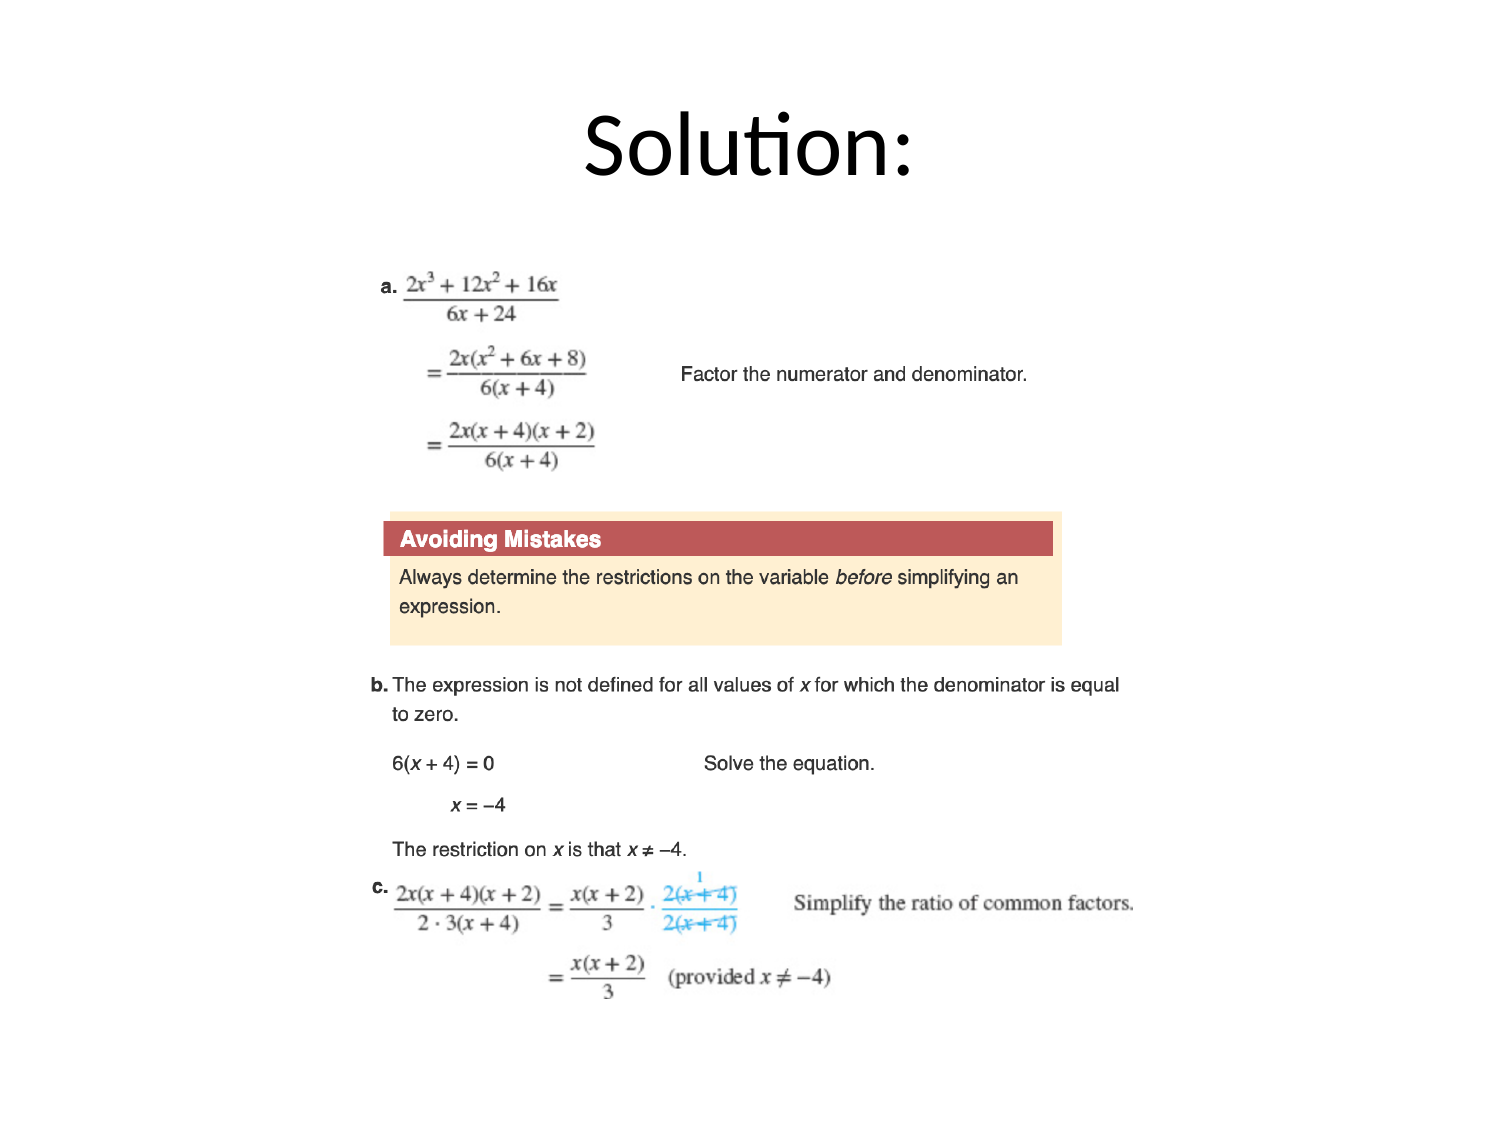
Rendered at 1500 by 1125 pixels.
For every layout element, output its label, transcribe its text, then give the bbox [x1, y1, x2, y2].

title Solution: [75, 45, 1425, 233]
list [74, 262, 1426, 1006]
